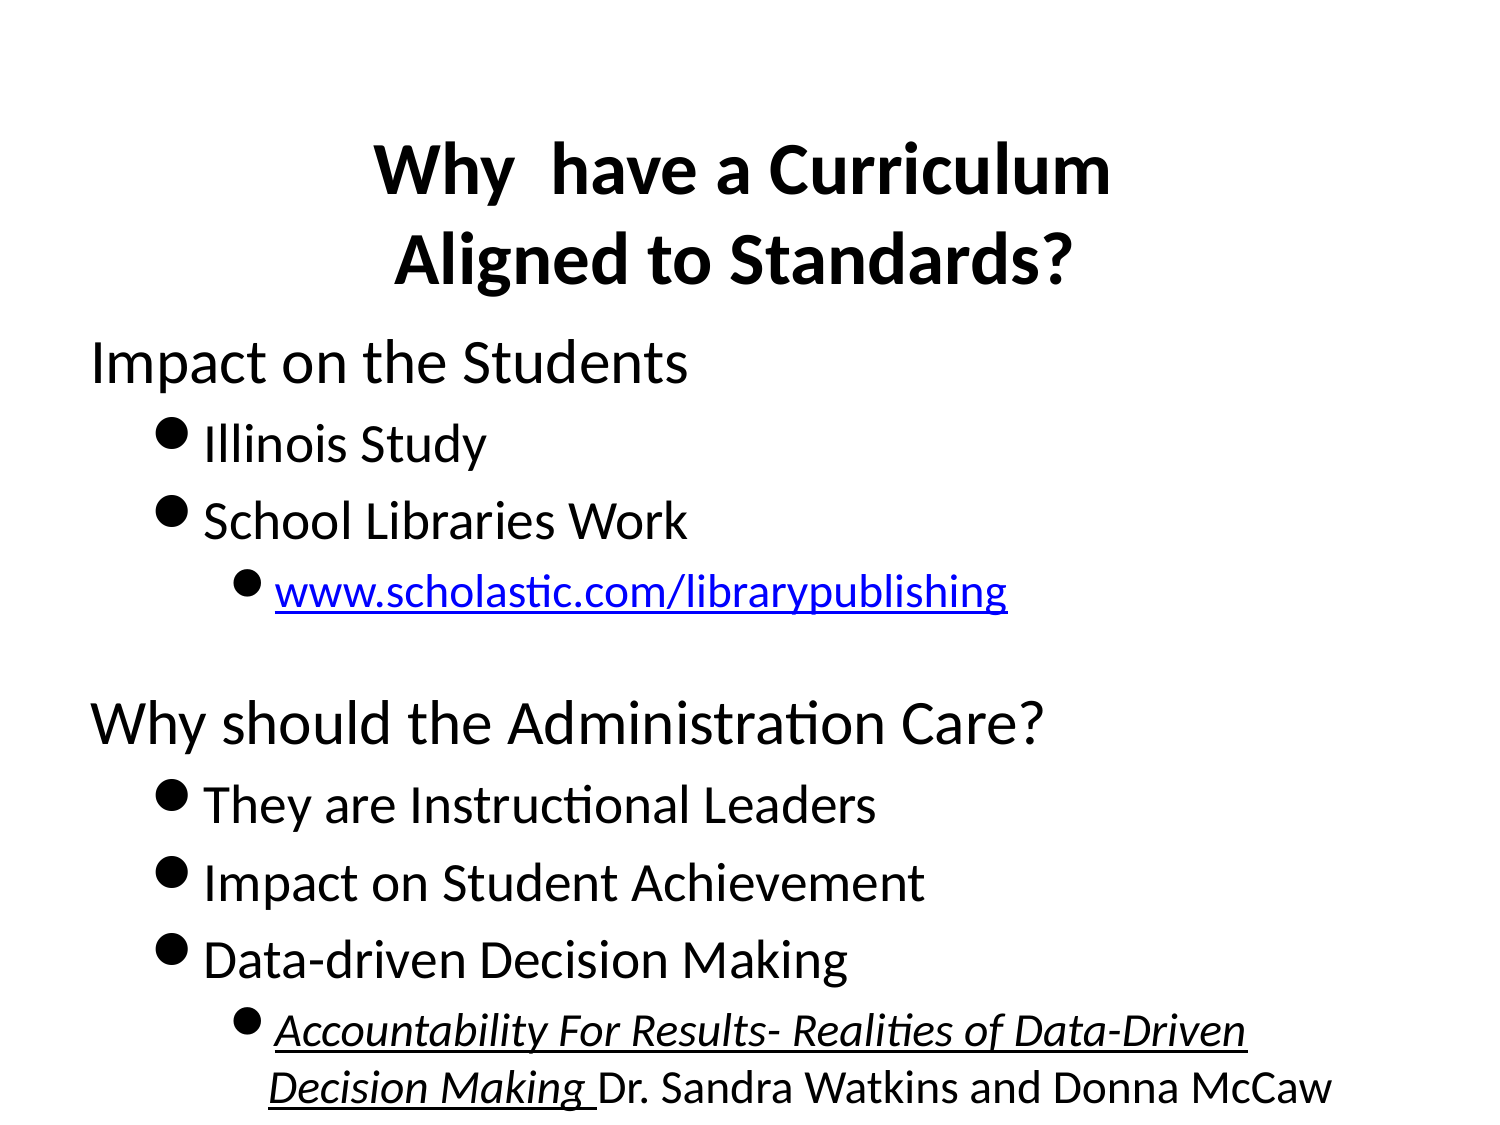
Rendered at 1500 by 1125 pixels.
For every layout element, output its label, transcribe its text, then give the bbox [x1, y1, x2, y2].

text_box Why have a Curriculum Aligned to Standards? [24, 112, 1463, 308]
list Impact on the Students Illinois Study School Libraries Work www.scholastic.com/librarypublishing Why should the Administration Care? They are Instructional Leaders Impact on Student Achievement Data-driven Decision Making Accountability For Results- Realities of Data-Driven Decision Making Dr. Sandra Watkins and Donna McCaw [75, 312, 1425, 1125]
